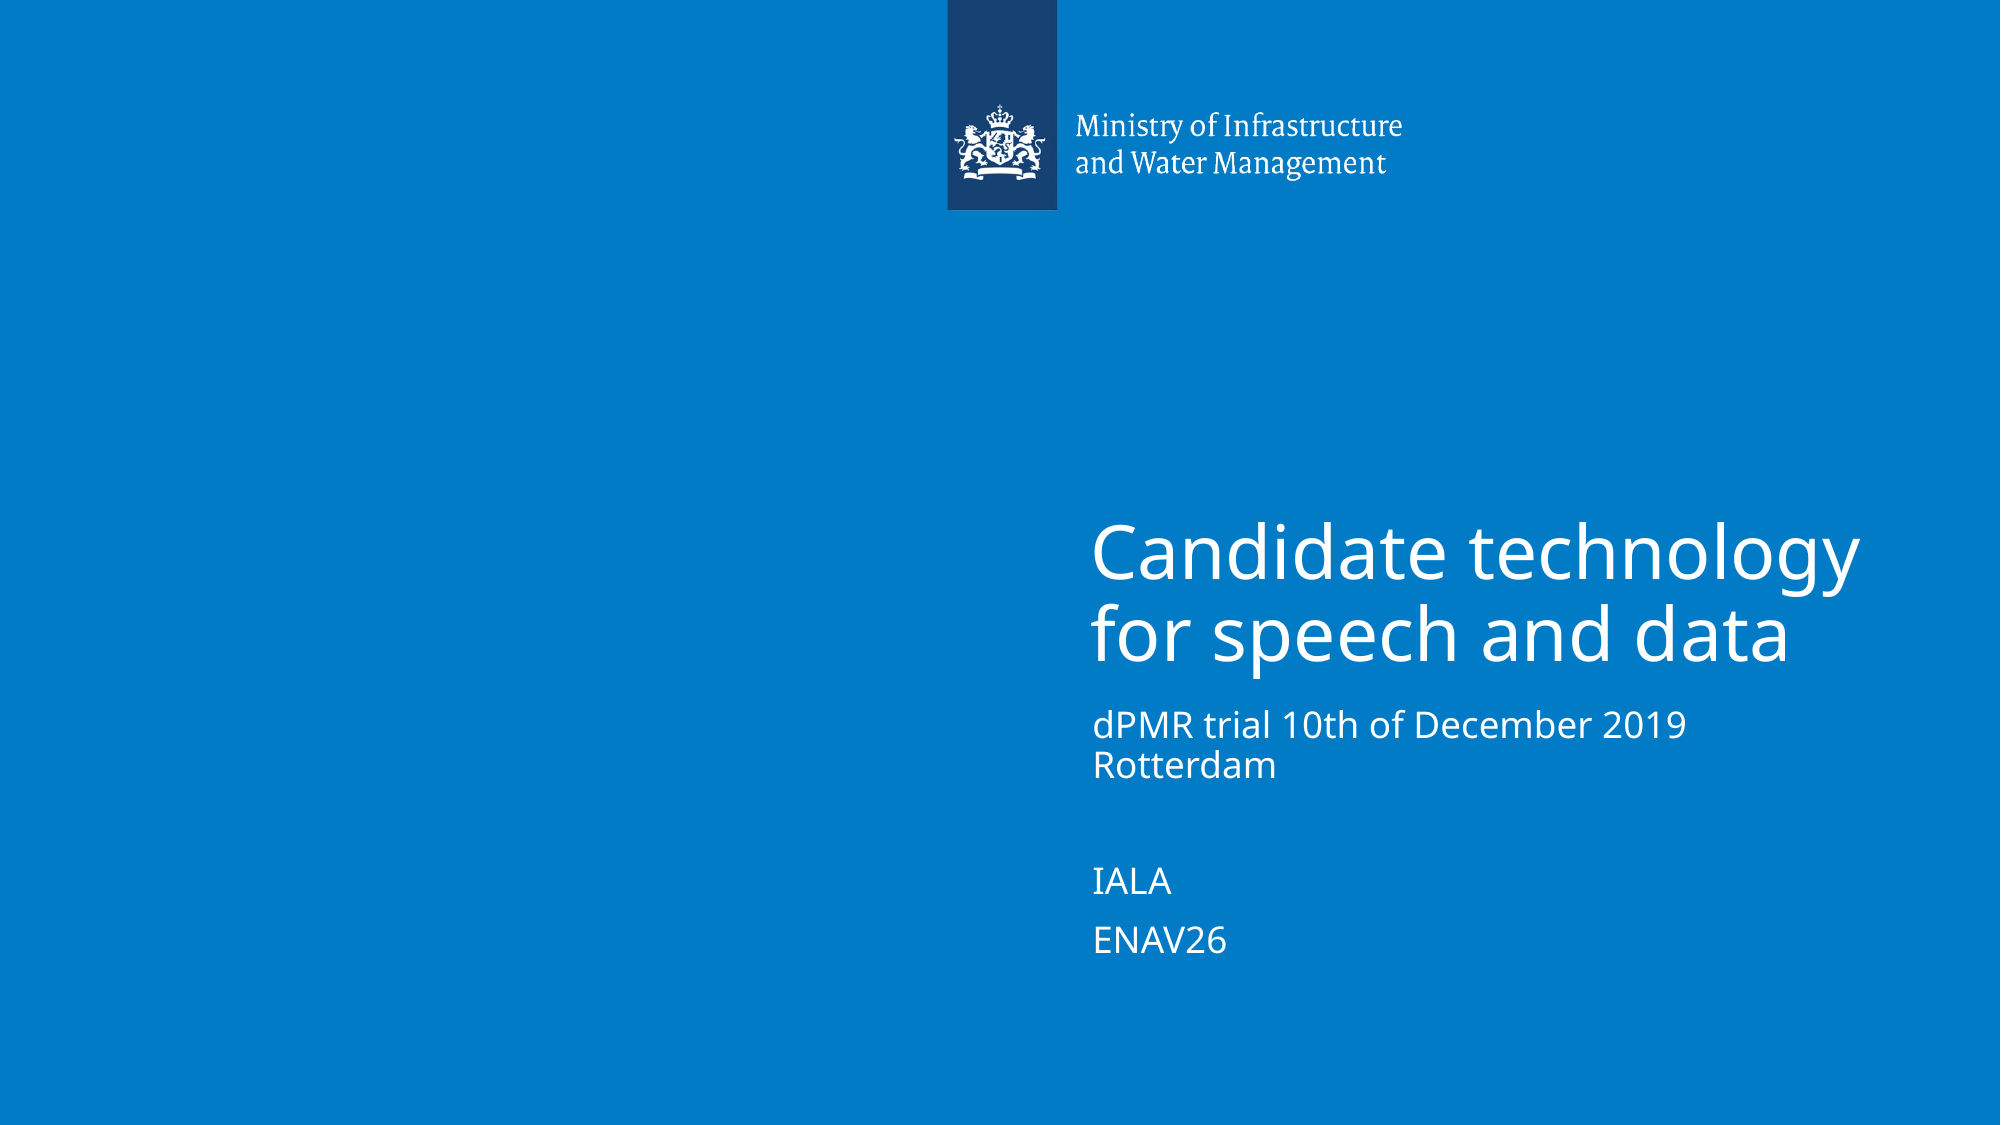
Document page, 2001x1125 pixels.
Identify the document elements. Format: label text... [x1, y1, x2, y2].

subtitle dPMR trial 10th of December 2019 Rotterdam IALA ENAV26 [1075, 691, 1897, 971]
picture [0, 0, 2001, 276]
title Candidate technology for speech and data [1075, 308, 1897, 691]
